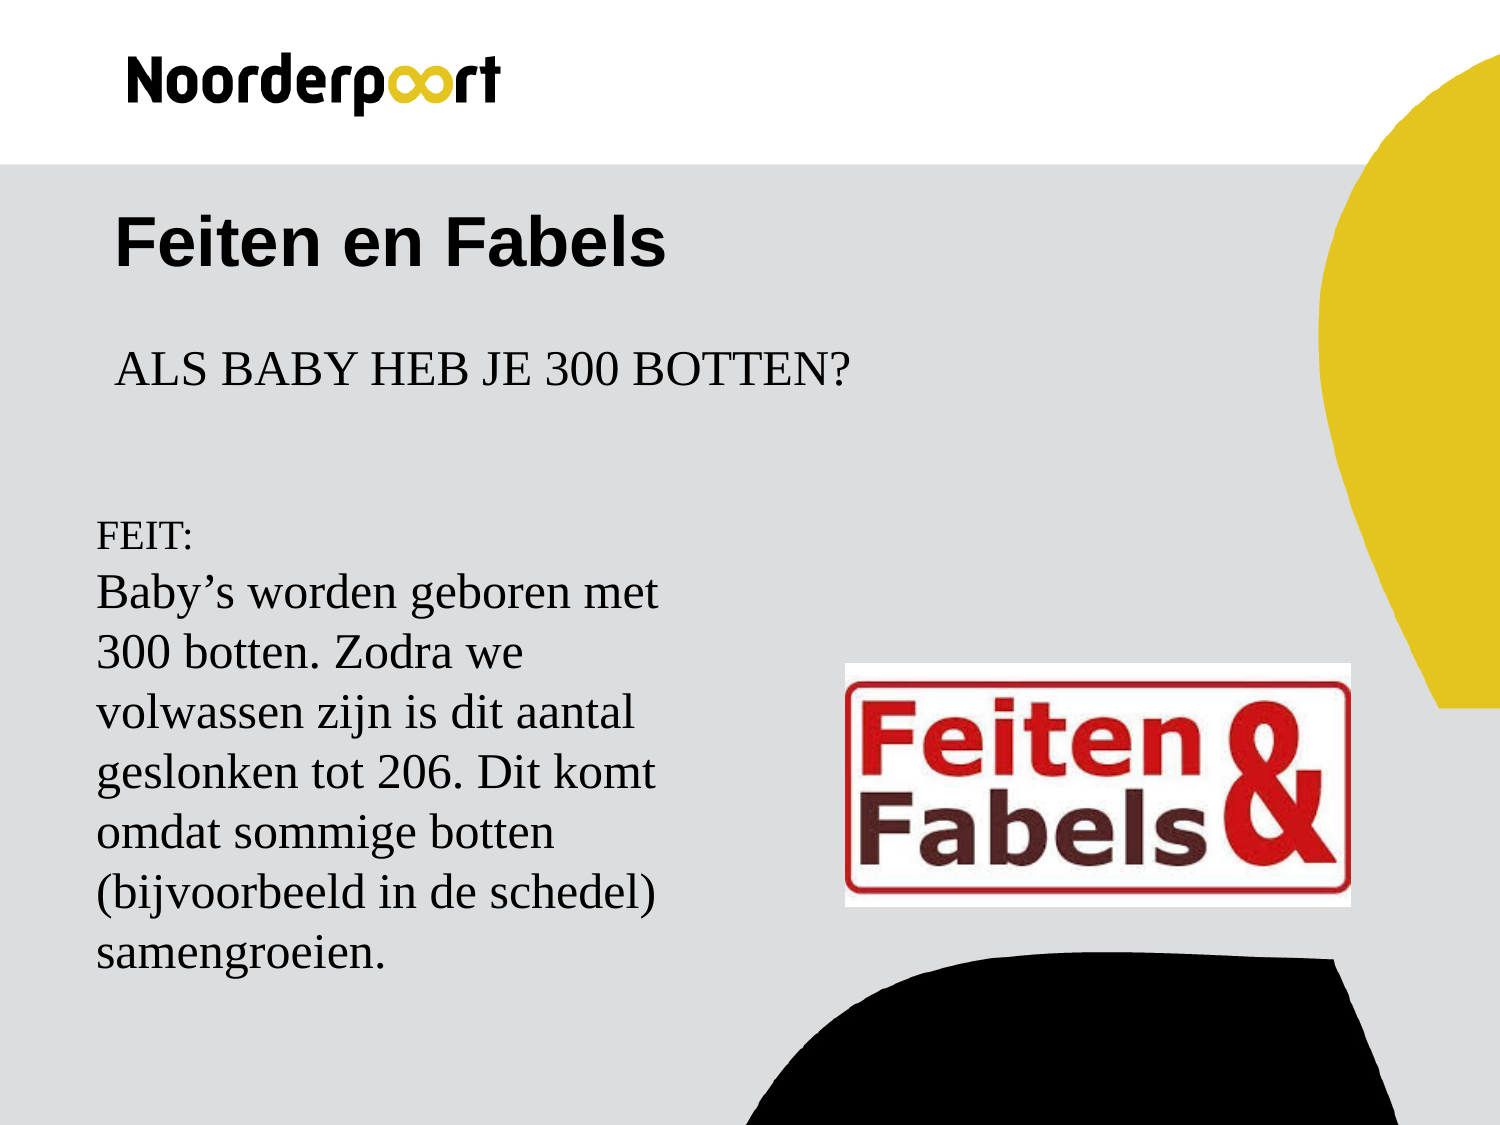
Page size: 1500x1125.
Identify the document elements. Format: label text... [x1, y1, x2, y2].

text_box FEIT: Baby’s worden geboren met 300 botten. Zodra we volwassen zijn is dit aantal geslonken tot 206. Dit komt omdat sommige botten (bijvoorbeeld in de schedel) samengroeien. [81, 501, 759, 1036]
text_box Als baby heb je 300 botten? [99, 328, 1161, 403]
title Feiten en Fabels [99, 185, 1283, 292]
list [845, 662, 1351, 908]
picture [0, 0, 1500, 1125]
